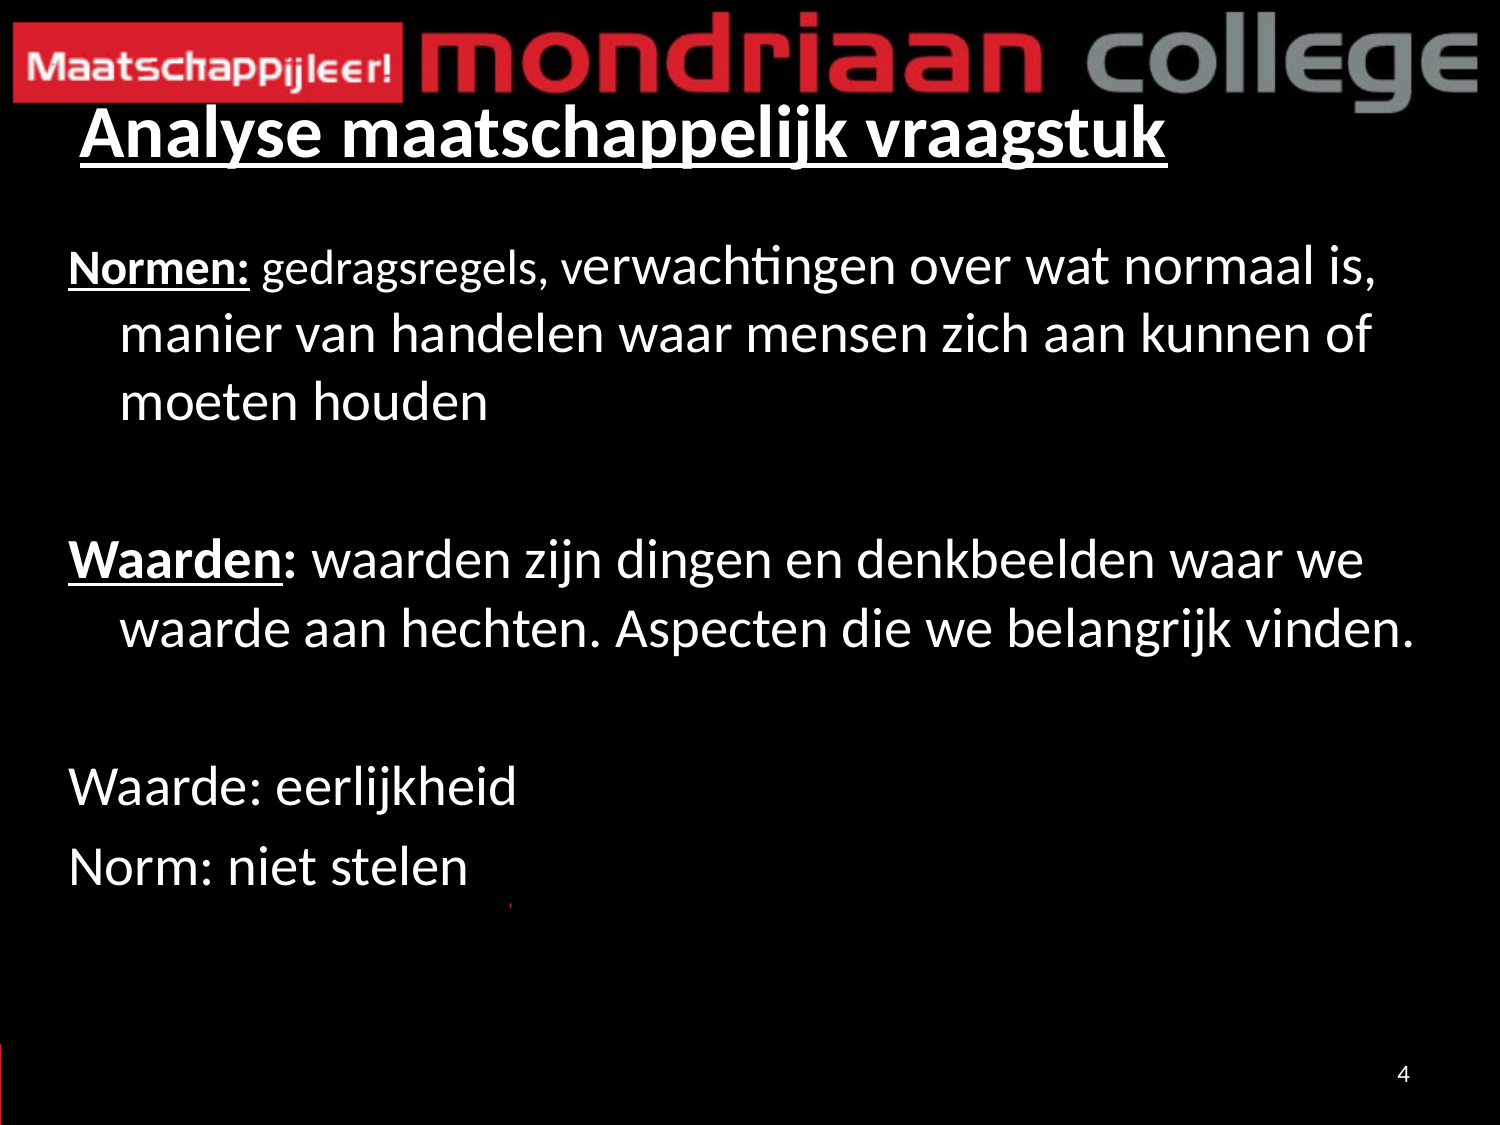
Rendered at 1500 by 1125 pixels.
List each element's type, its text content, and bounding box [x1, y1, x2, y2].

text_box Analyse maatschappelijk vraagstuk [64, 101, 1459, 254]
picture [0, 0, 1500, 1125]
slide_number 4 [1074, 1042, 1425, 1103]
list Normen: gedragsregels, verwachtingen over wat normaal is, manier van handelen waar mensen zich aan kunnen of moeten houden Waarden: waarden zijn dingen en denkbeelden waar we waarde aan hechten. Aspecten die we belangrijk vinden. Waarde: eerlijkheid Norm: niet stelen [53, 220, 1459, 963]
